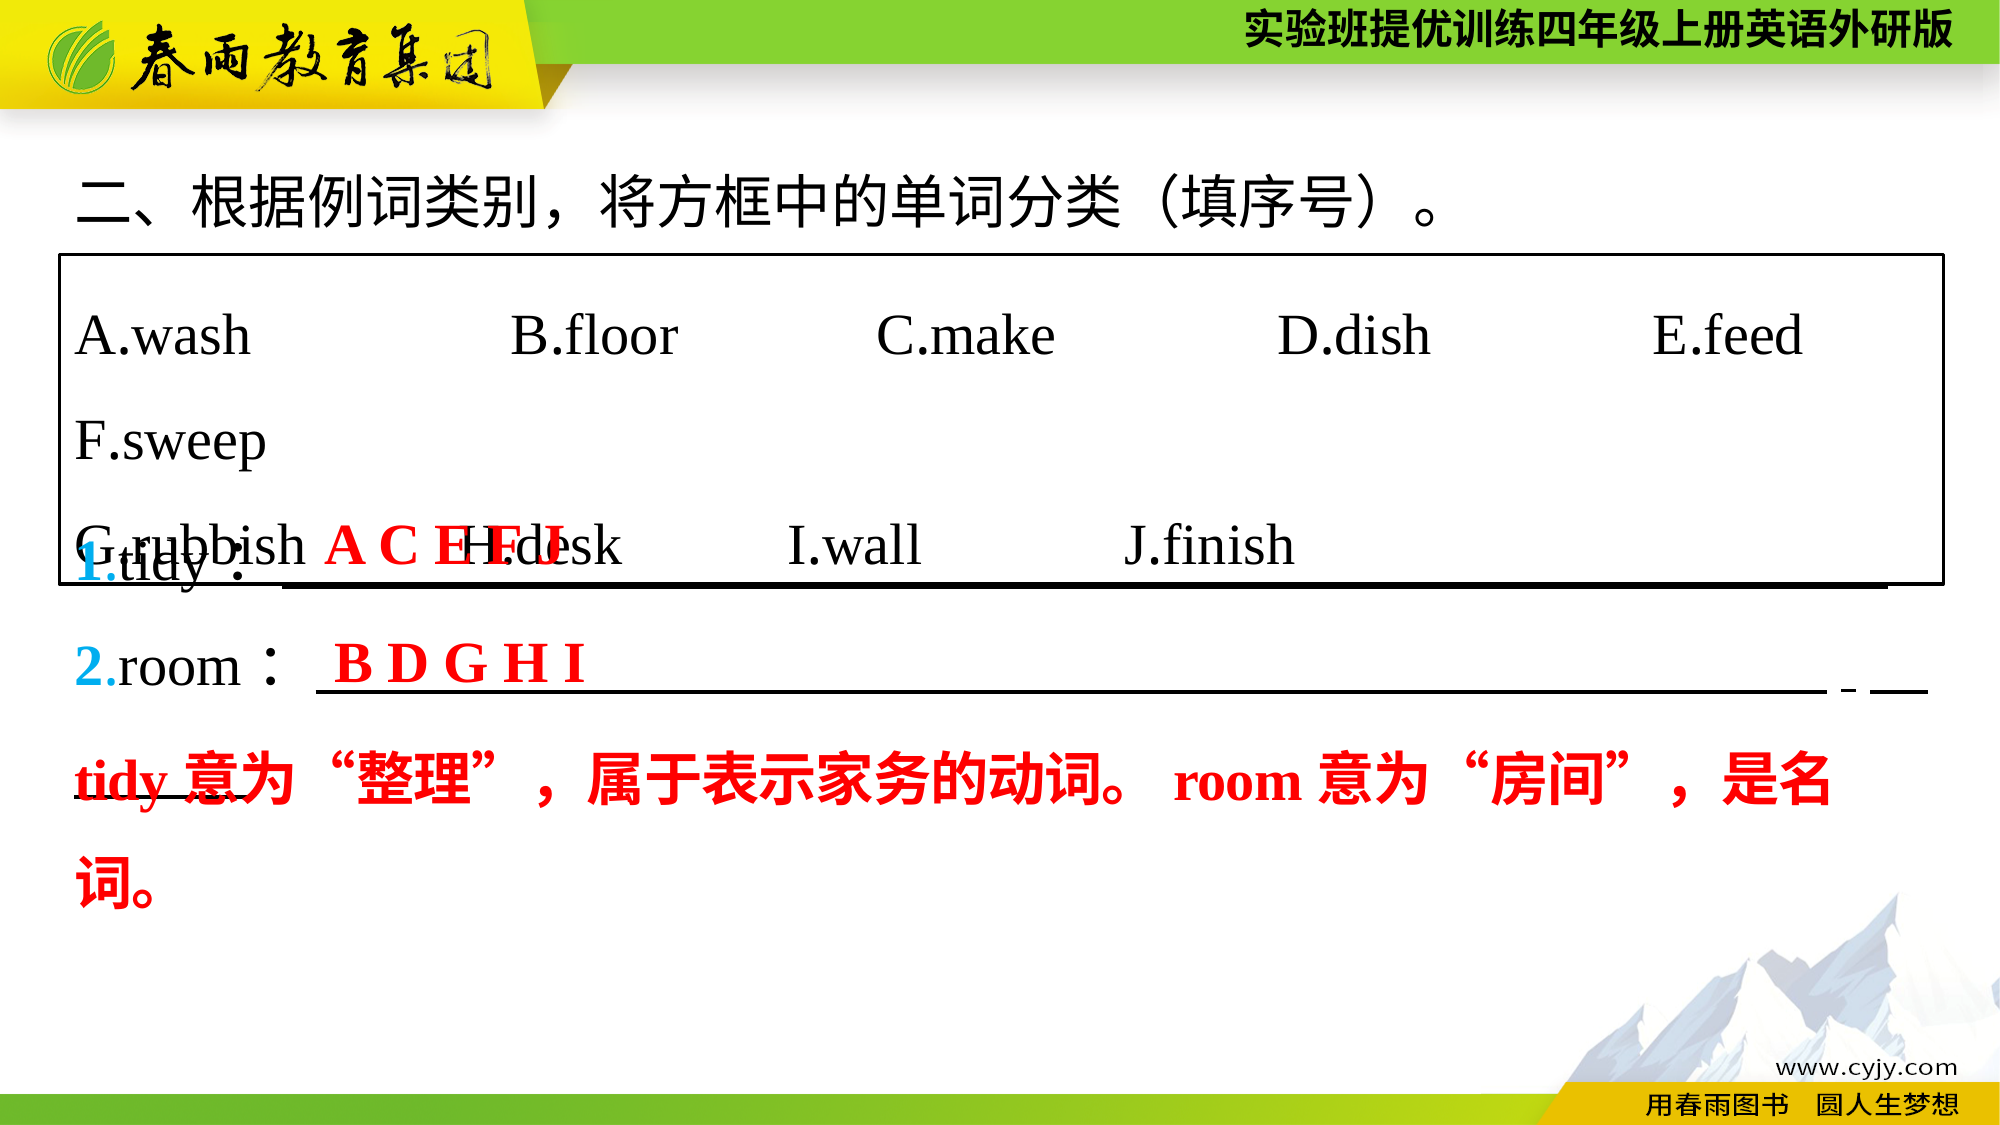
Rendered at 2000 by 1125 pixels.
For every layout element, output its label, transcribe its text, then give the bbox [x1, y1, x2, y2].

list 二、根据例词类别，将方框中的单词分类（填序号）。 [59, 122, 1944, 231]
picture [0, 0, 2000, 1125]
text_box B D G H I [319, 581, 602, 699]
text_box A C E F J [310, 498, 653, 584]
text_box A.wash B.floor C.make D.dish E.feed F.sweep G.rubbish H.desk I.wall J.finish [59, 254, 1944, 479]
text_box 1.tidy： . 2.room： . [59, 479, 1944, 699]
text_box tidy意为“整理”，属于表示家务的动词。room意为“房间”，是名词。 [59, 699, 1944, 924]
